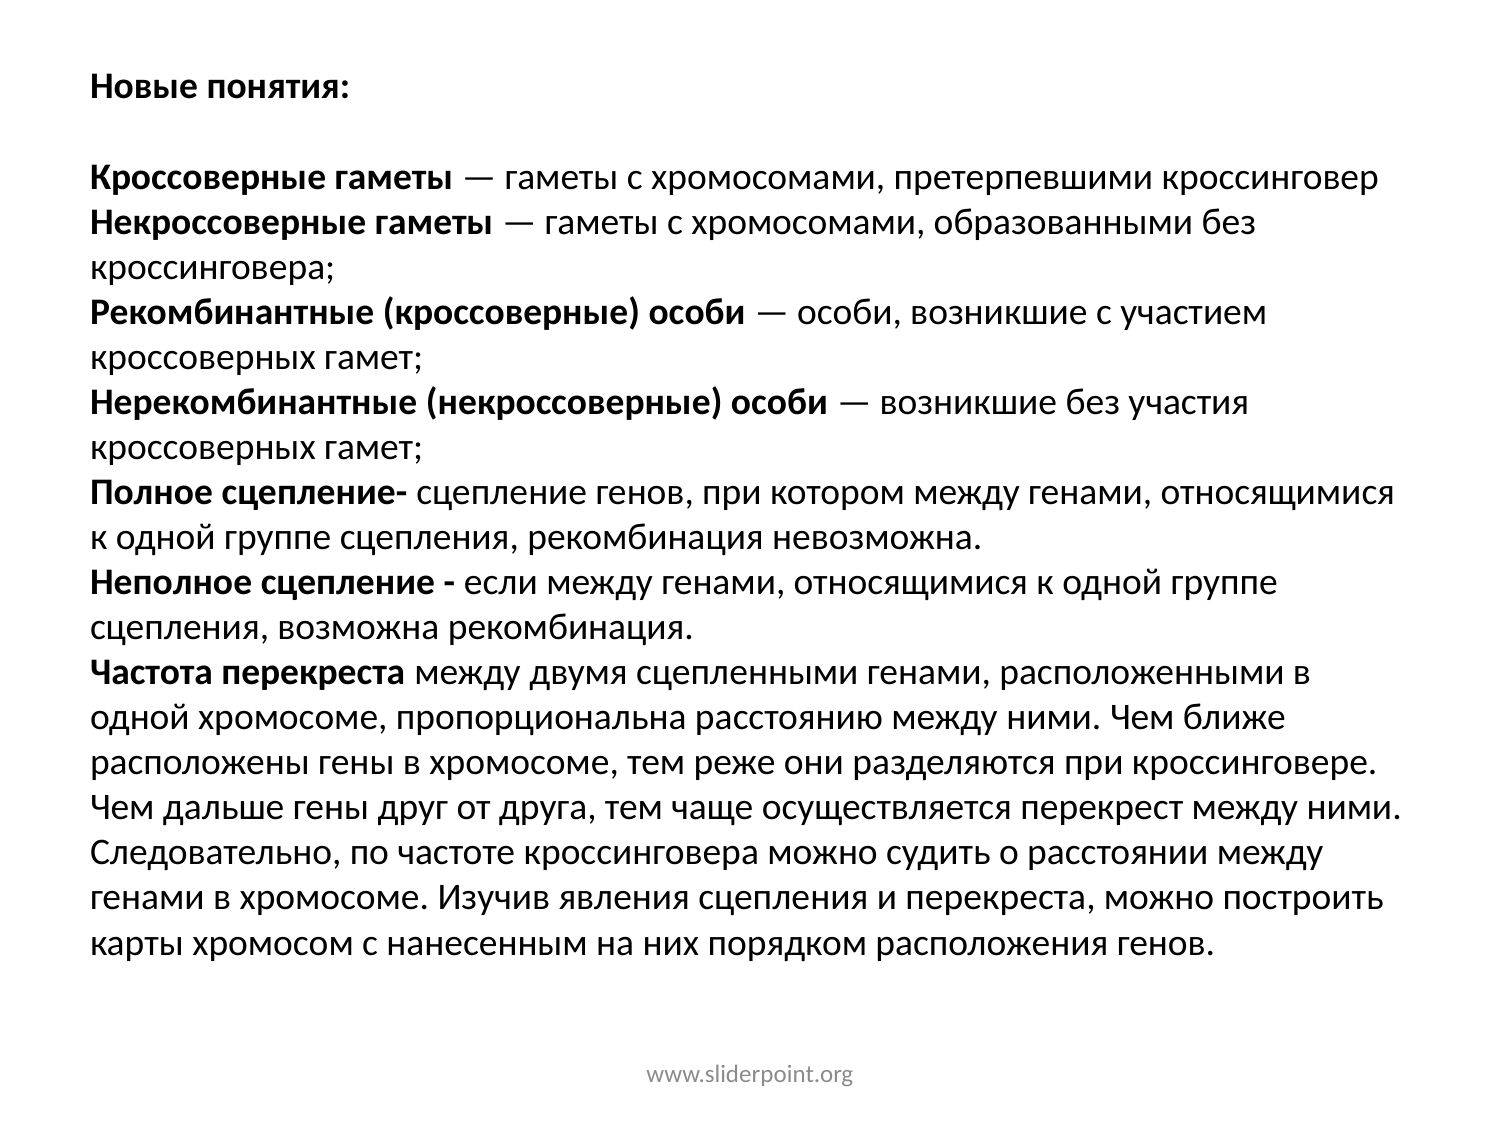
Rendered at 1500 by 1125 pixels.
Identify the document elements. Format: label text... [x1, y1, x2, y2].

title Новые понятия: Кроссоверные гаметы — гаметы с хромосомами, претерпевшими кроссинговер Некроссоверные гаметы — гаметы с хромосомами, образованными без кроссинговера; Рекомбинантные (кроссоверные) особи — особи, возникшие с участием кроссоверных гамет; Нерекомбинантные (некроссоверные) особи — возникшие без участия кроссоверных гамет; Полное сцепление- сцепление генов, при котором между генами, относящимися к одной группе сцепления, рекомбинация невозможна. Неполное сцепление - если между генами, относящимися к одной группе сцепления, возможна рекомбинация. Частота перекреста между двумя сцепленными генами, расположенными в одной хромосоме, пропорциональна расстоянию между ними. Чем ближе расположены гены в хромосоме, тем реже они разделяются при кроссинговере. Чем дальше гены друг от друга, тем чаще осуществляется перекрест между ними. Следовательно, по частоте кроссинговера можно судить о расстоянии между генами в хромосоме. Изучив явления сцепления и перекреста, можно построить карты хромосом с нанесенным на них порядком расположения генов. [75, 45, 1425, 1079]
footer www.sliderpoint.org [512, 1042, 988, 1103]
